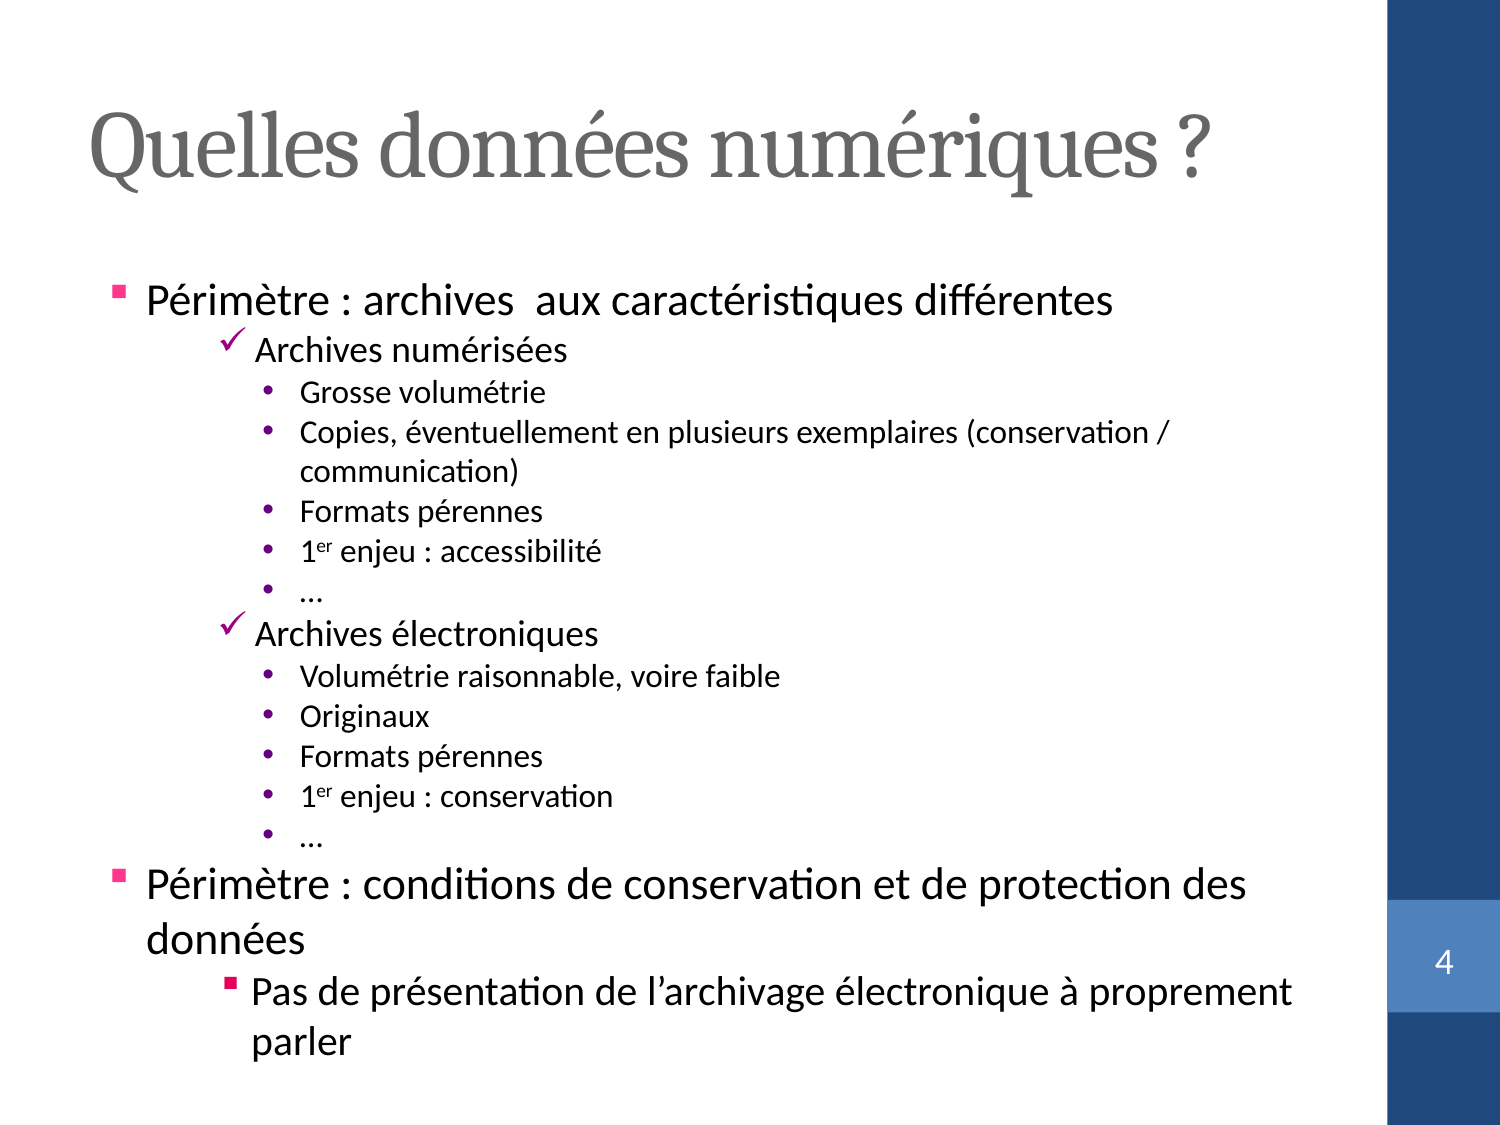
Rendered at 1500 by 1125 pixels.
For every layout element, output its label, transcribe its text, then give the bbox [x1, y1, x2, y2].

text_box <numéro> [1399, 926, 1490, 992]
text_box Quelles données numériques ? [74, 45, 1325, 233]
text_box Périmètre : archives aux caractéristiques différentes Archives numérisées Grosse volumétrie Copies, éventuellement en plusieurs exemplaires (conservation / communication) Formats pérennes 1er enjeu : accessibilité … Archives électroniques Volumétrie raisonnable, voire faible Originaux Formats pérennes 1er enjeu : conservation … Périmètre : conditions de conservation et de protection des données Pas de présentation de l’archivage électronique à proprement parler [74, 262, 1325, 1094]
